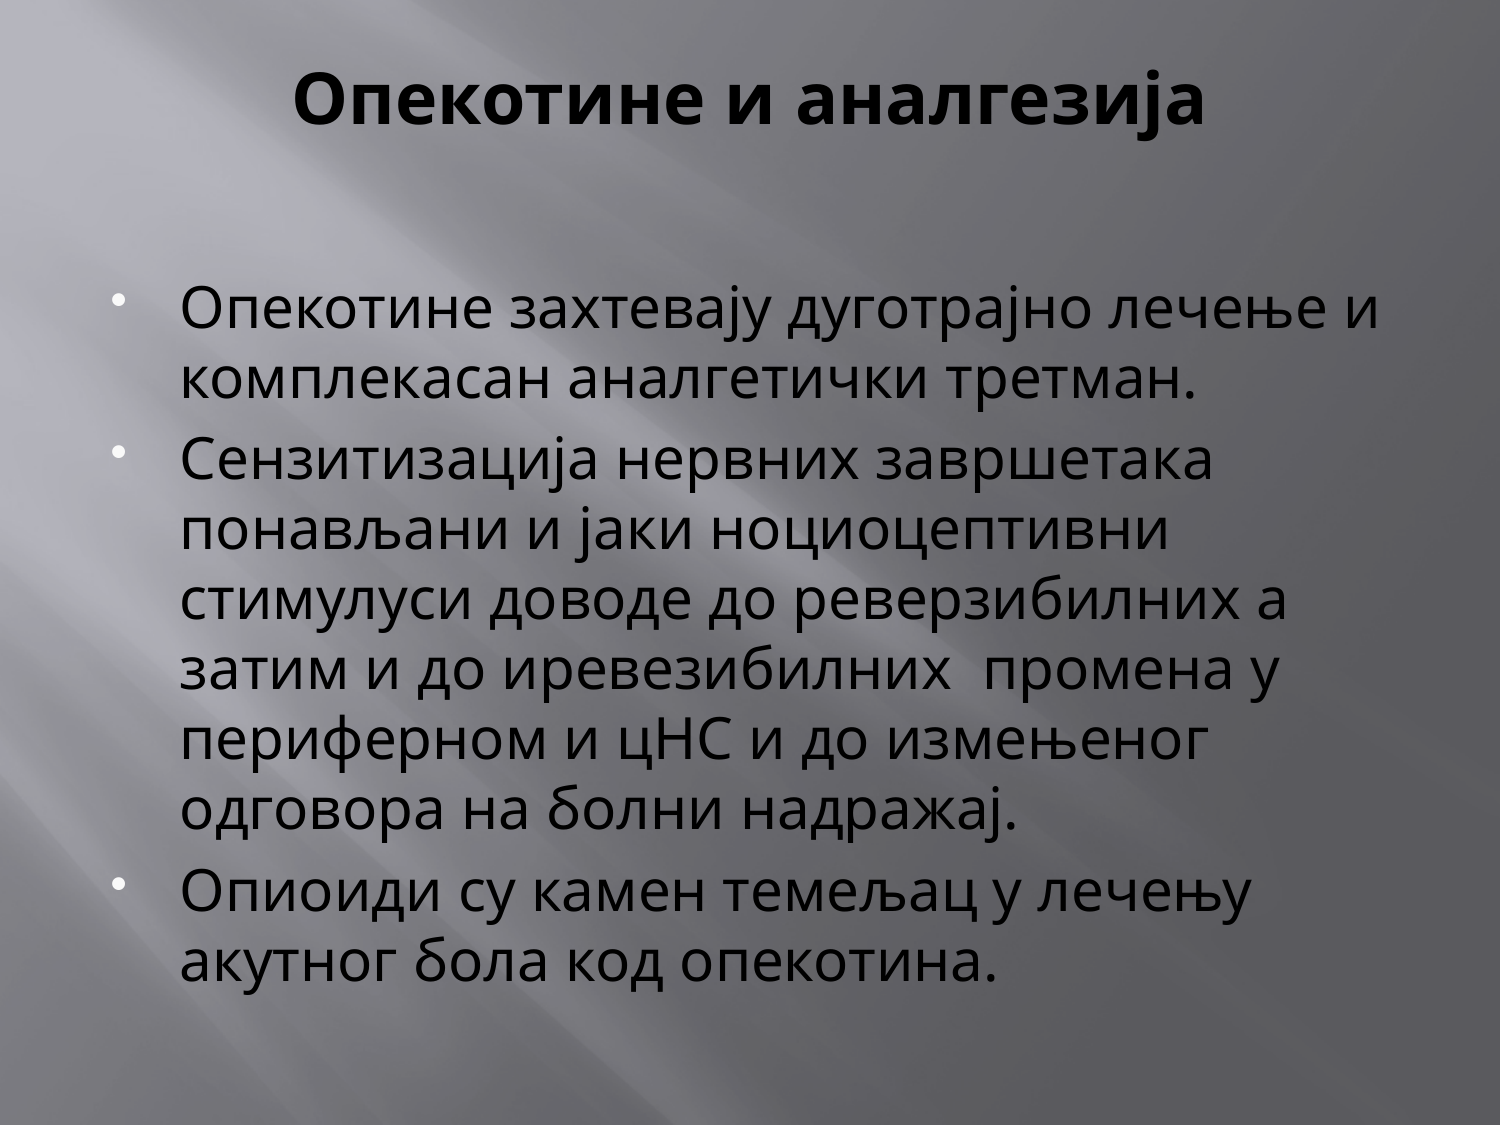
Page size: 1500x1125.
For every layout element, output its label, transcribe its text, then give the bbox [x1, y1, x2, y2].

title Опекотине и аналгезија [75, 45, 1425, 233]
list Опекотине захтевају дуготрајно лечење и комплекасан аналгетички третман. Сензитизација нервних завршетака понављани и јаки ноциоцептивни стимулуси доводе до реверзибилних а затим и до иревезибилних промена у периферном и цНС и до измењеног одговора на болни надражај. Опиоиди су камен темељац у лечењу акутног бола код опекотина. [75, 262, 1425, 1035]
